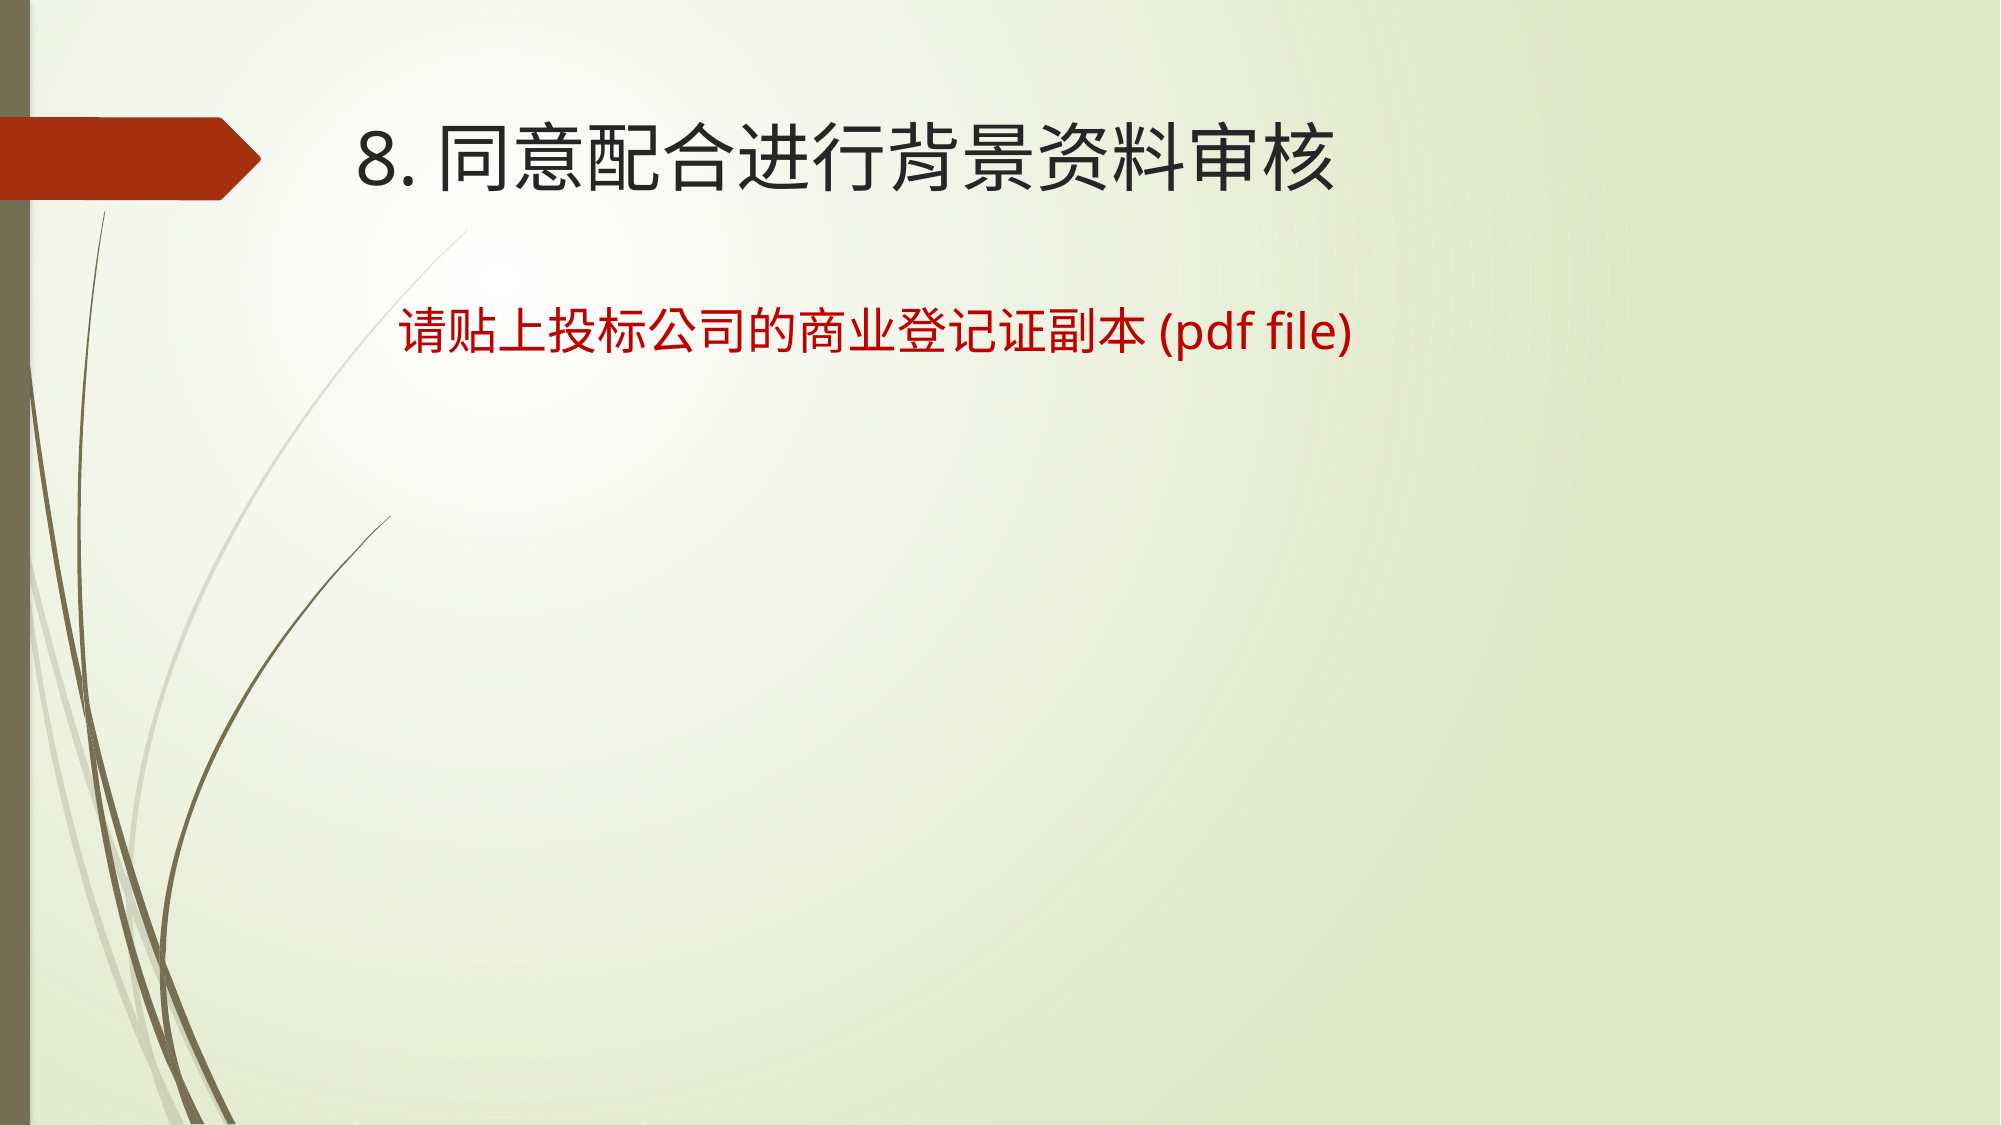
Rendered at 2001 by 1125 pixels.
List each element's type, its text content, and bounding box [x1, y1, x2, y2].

list 请贴上投标公司的商业登记证副本(pdf file) [382, 292, 1845, 1125]
title 8.同意配合进行背景资料审核 [340, 102, 1888, 313]
